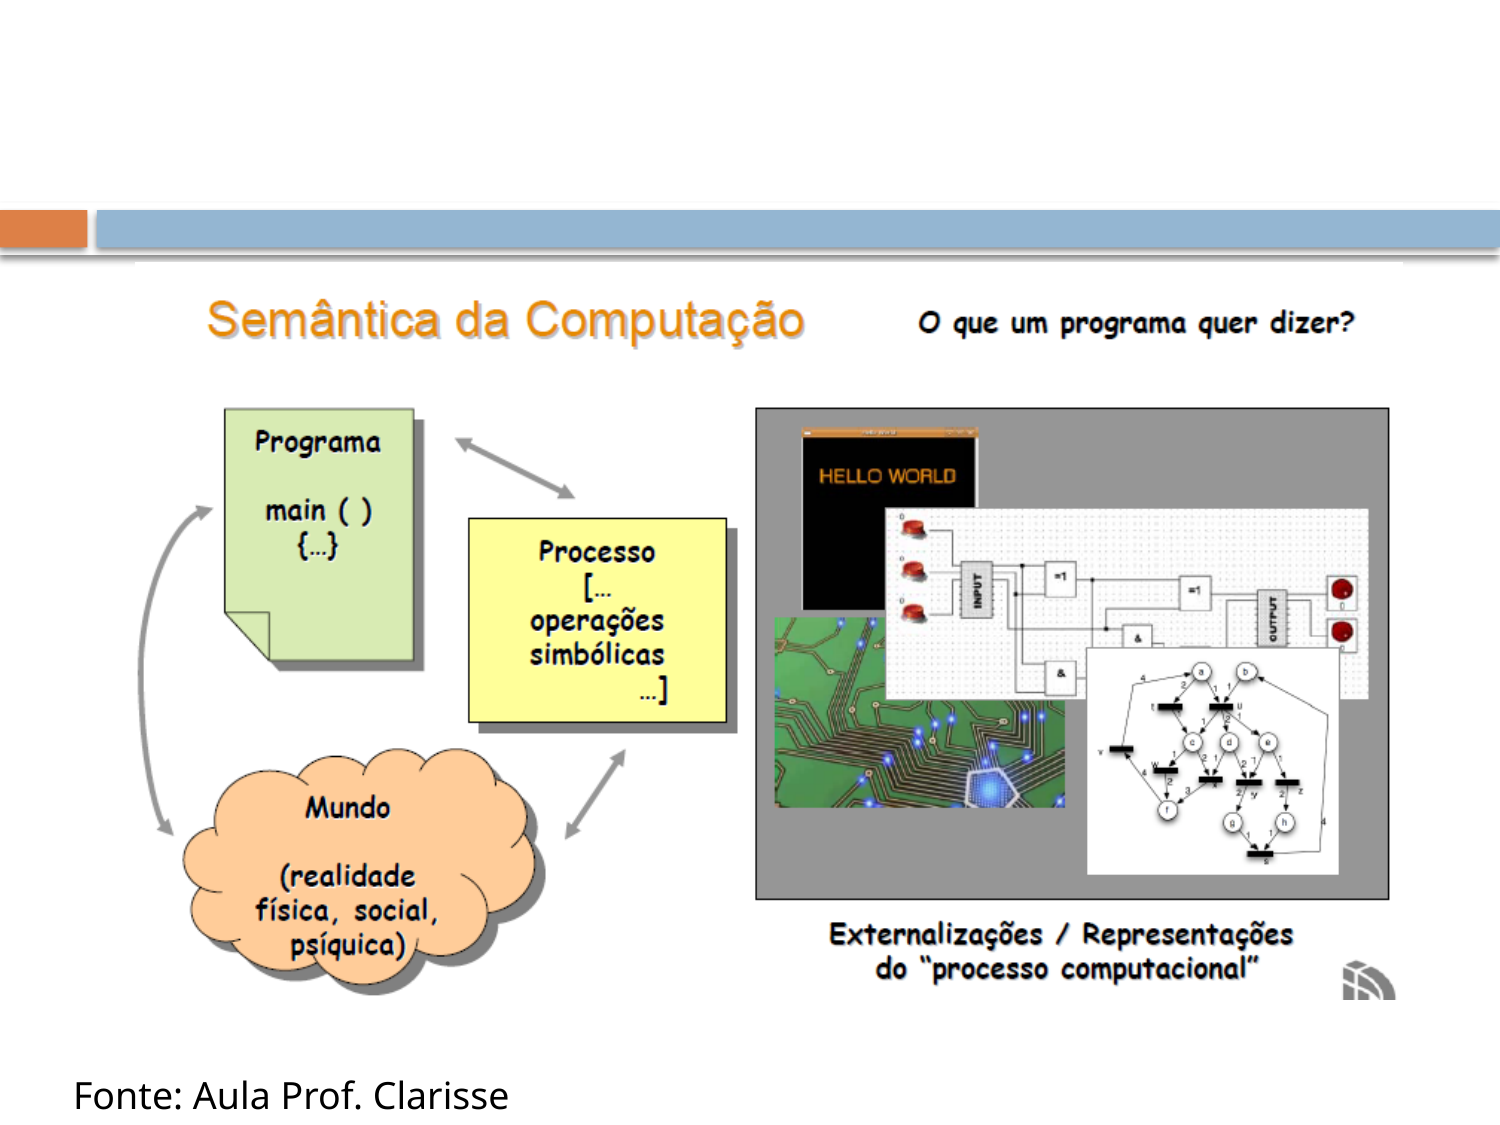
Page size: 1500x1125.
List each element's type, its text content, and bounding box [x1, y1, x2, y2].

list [135, 262, 1403, 1001]
text_box Fonte: Aula Prof. Clarisse [58, 1064, 525, 1125]
